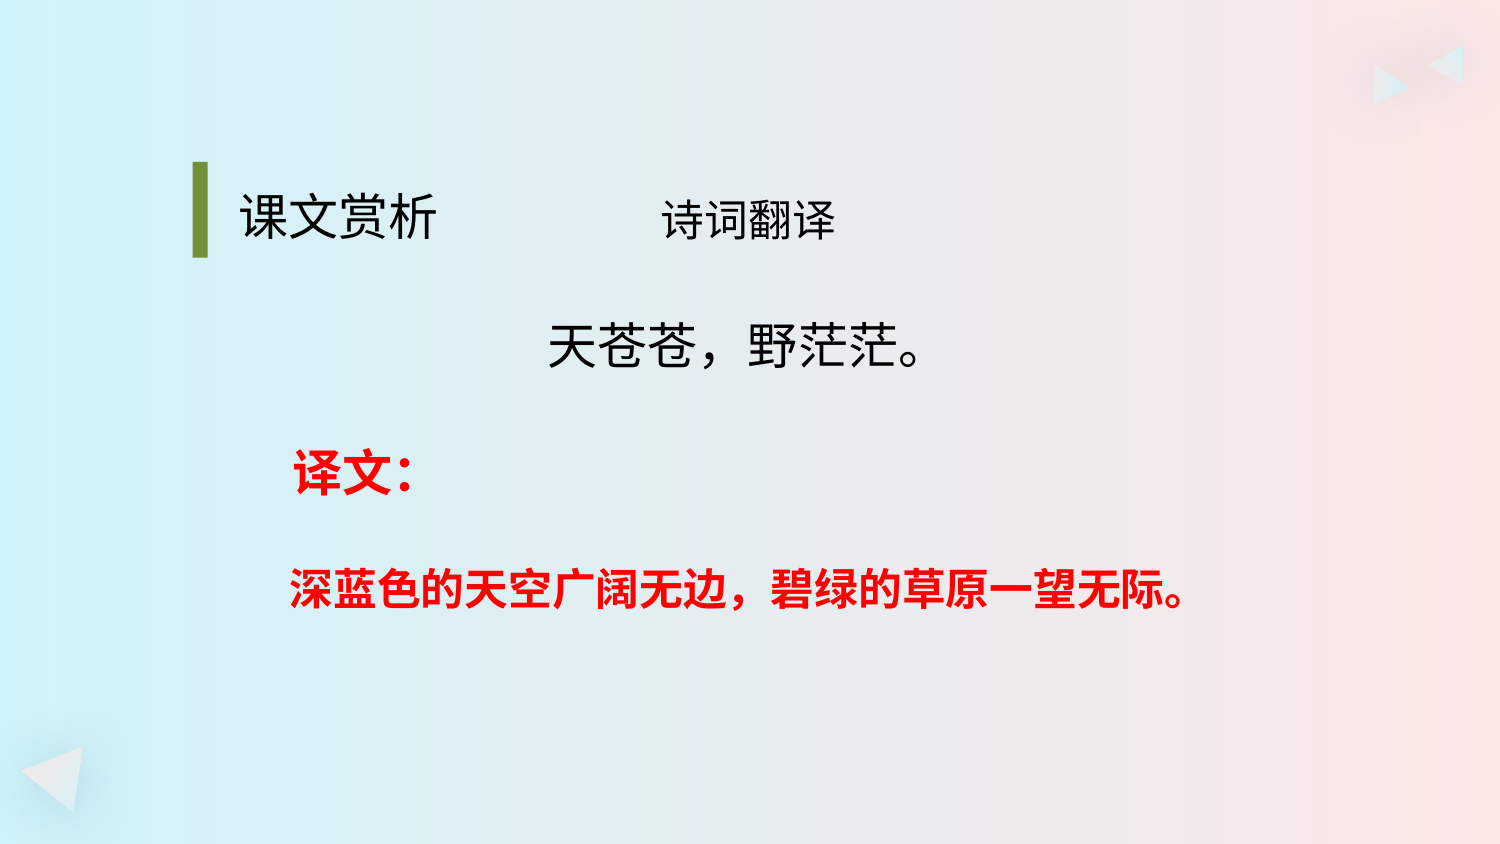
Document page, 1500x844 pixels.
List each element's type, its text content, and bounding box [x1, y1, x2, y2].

text_box 天苍苍，野茫茫。 [536, 308, 960, 380]
text_box 诗词翻译 [649, 192, 851, 292]
text_box [192, 161, 209, 259]
text_box 课文赏析 [227, 167, 506, 251]
text_box 译文： 深蓝色的天空广阔无边，碧绿的草原一望无际。 [257, 436, 1243, 680]
